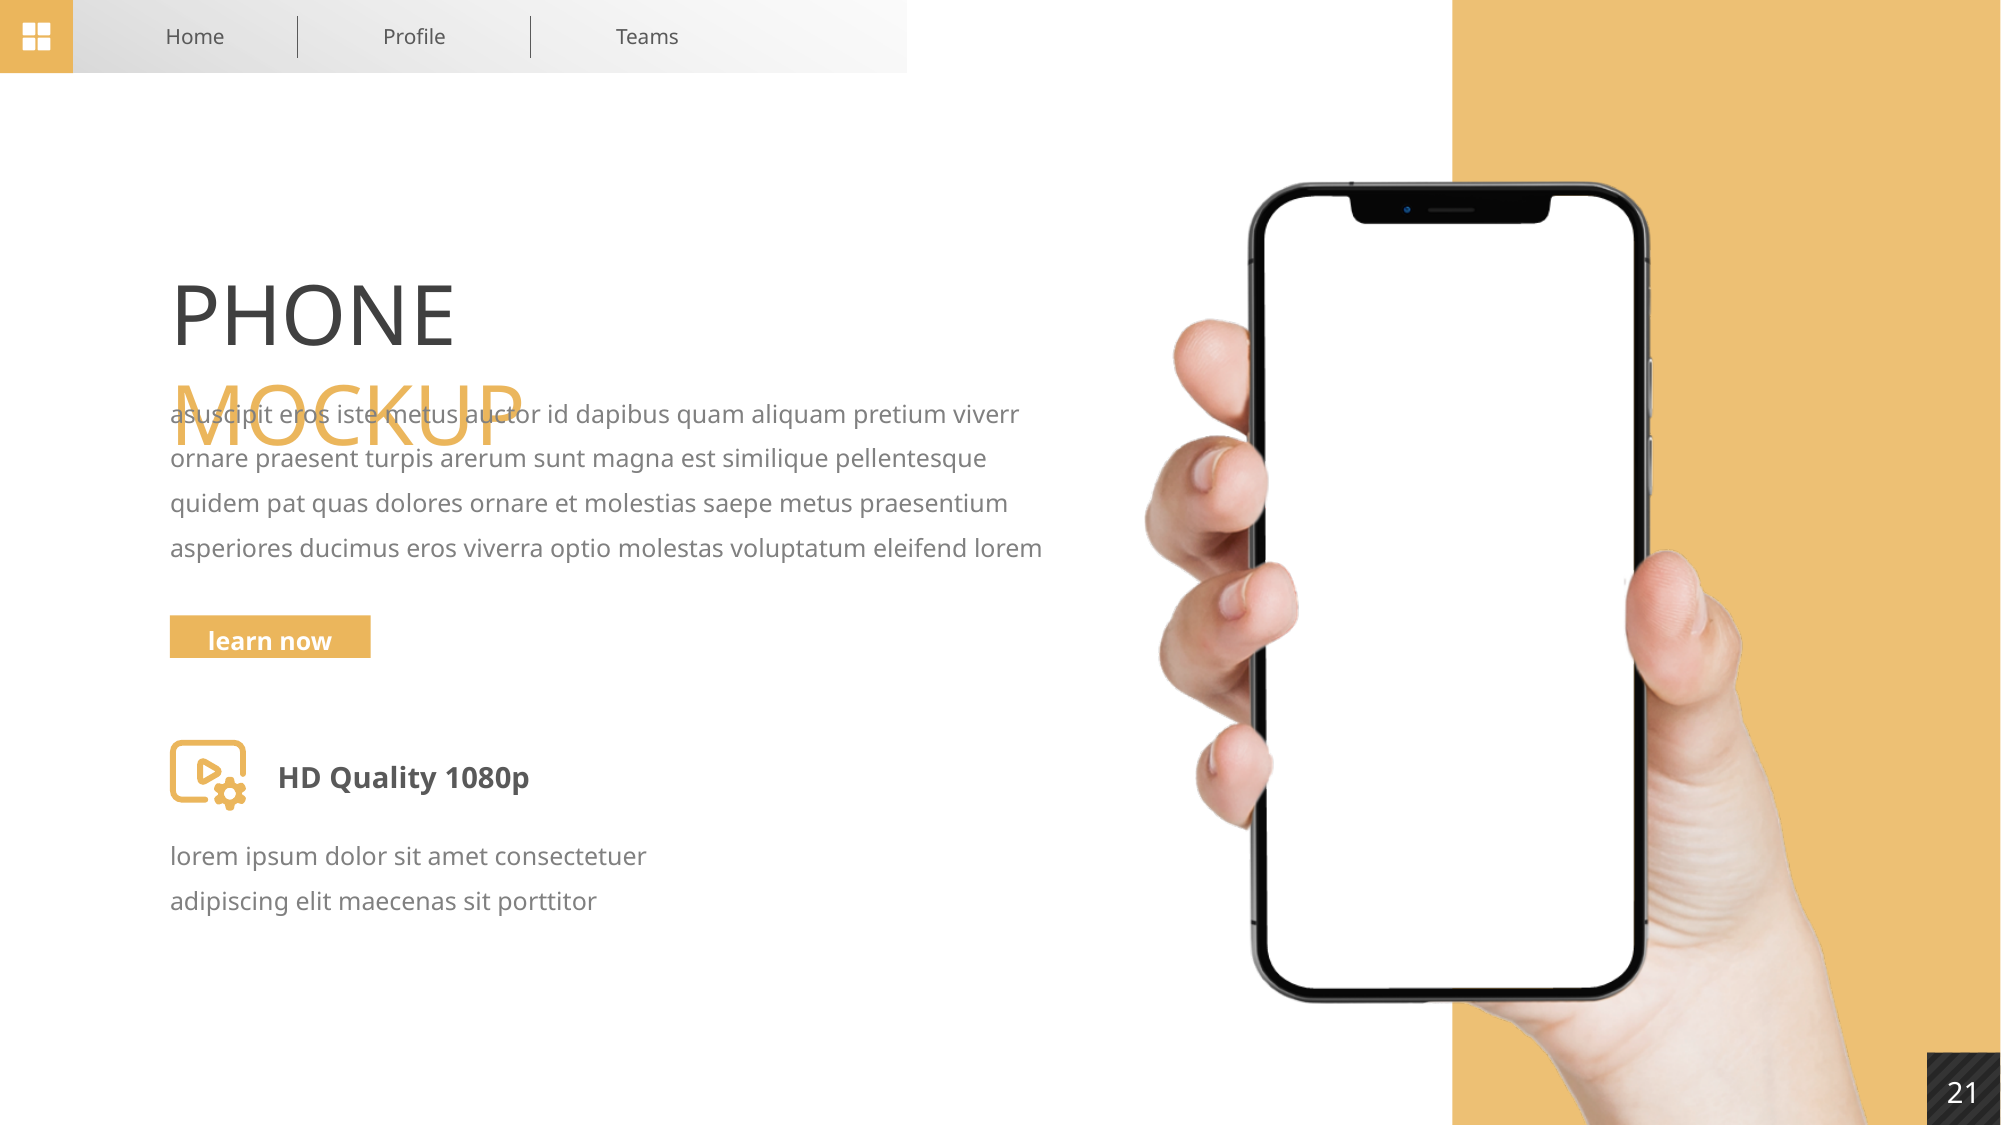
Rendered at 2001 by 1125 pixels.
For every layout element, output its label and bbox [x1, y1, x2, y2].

picture [1144, 181, 1869, 1125]
text_box [0, 0, 2001, 1125]
